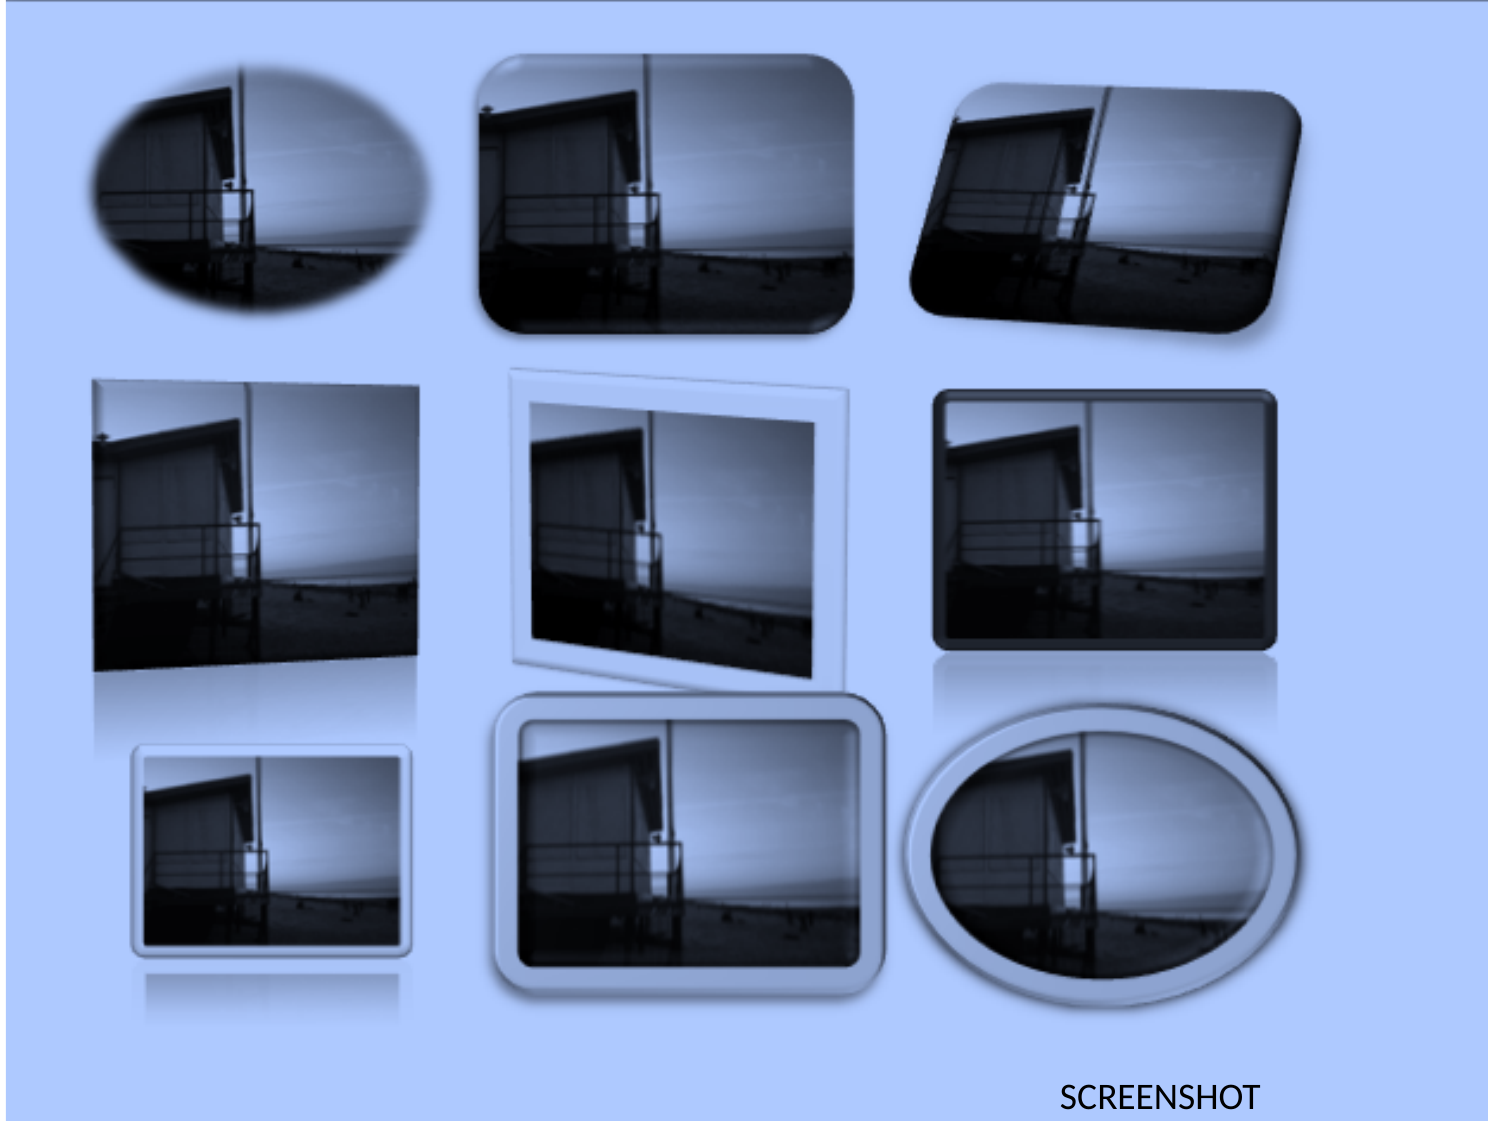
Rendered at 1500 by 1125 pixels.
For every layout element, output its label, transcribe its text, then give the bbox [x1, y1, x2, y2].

picture [5, 0, 1489, 1121]
text_box SCREENSHOT [1492, 1064, 1500, 1125]
